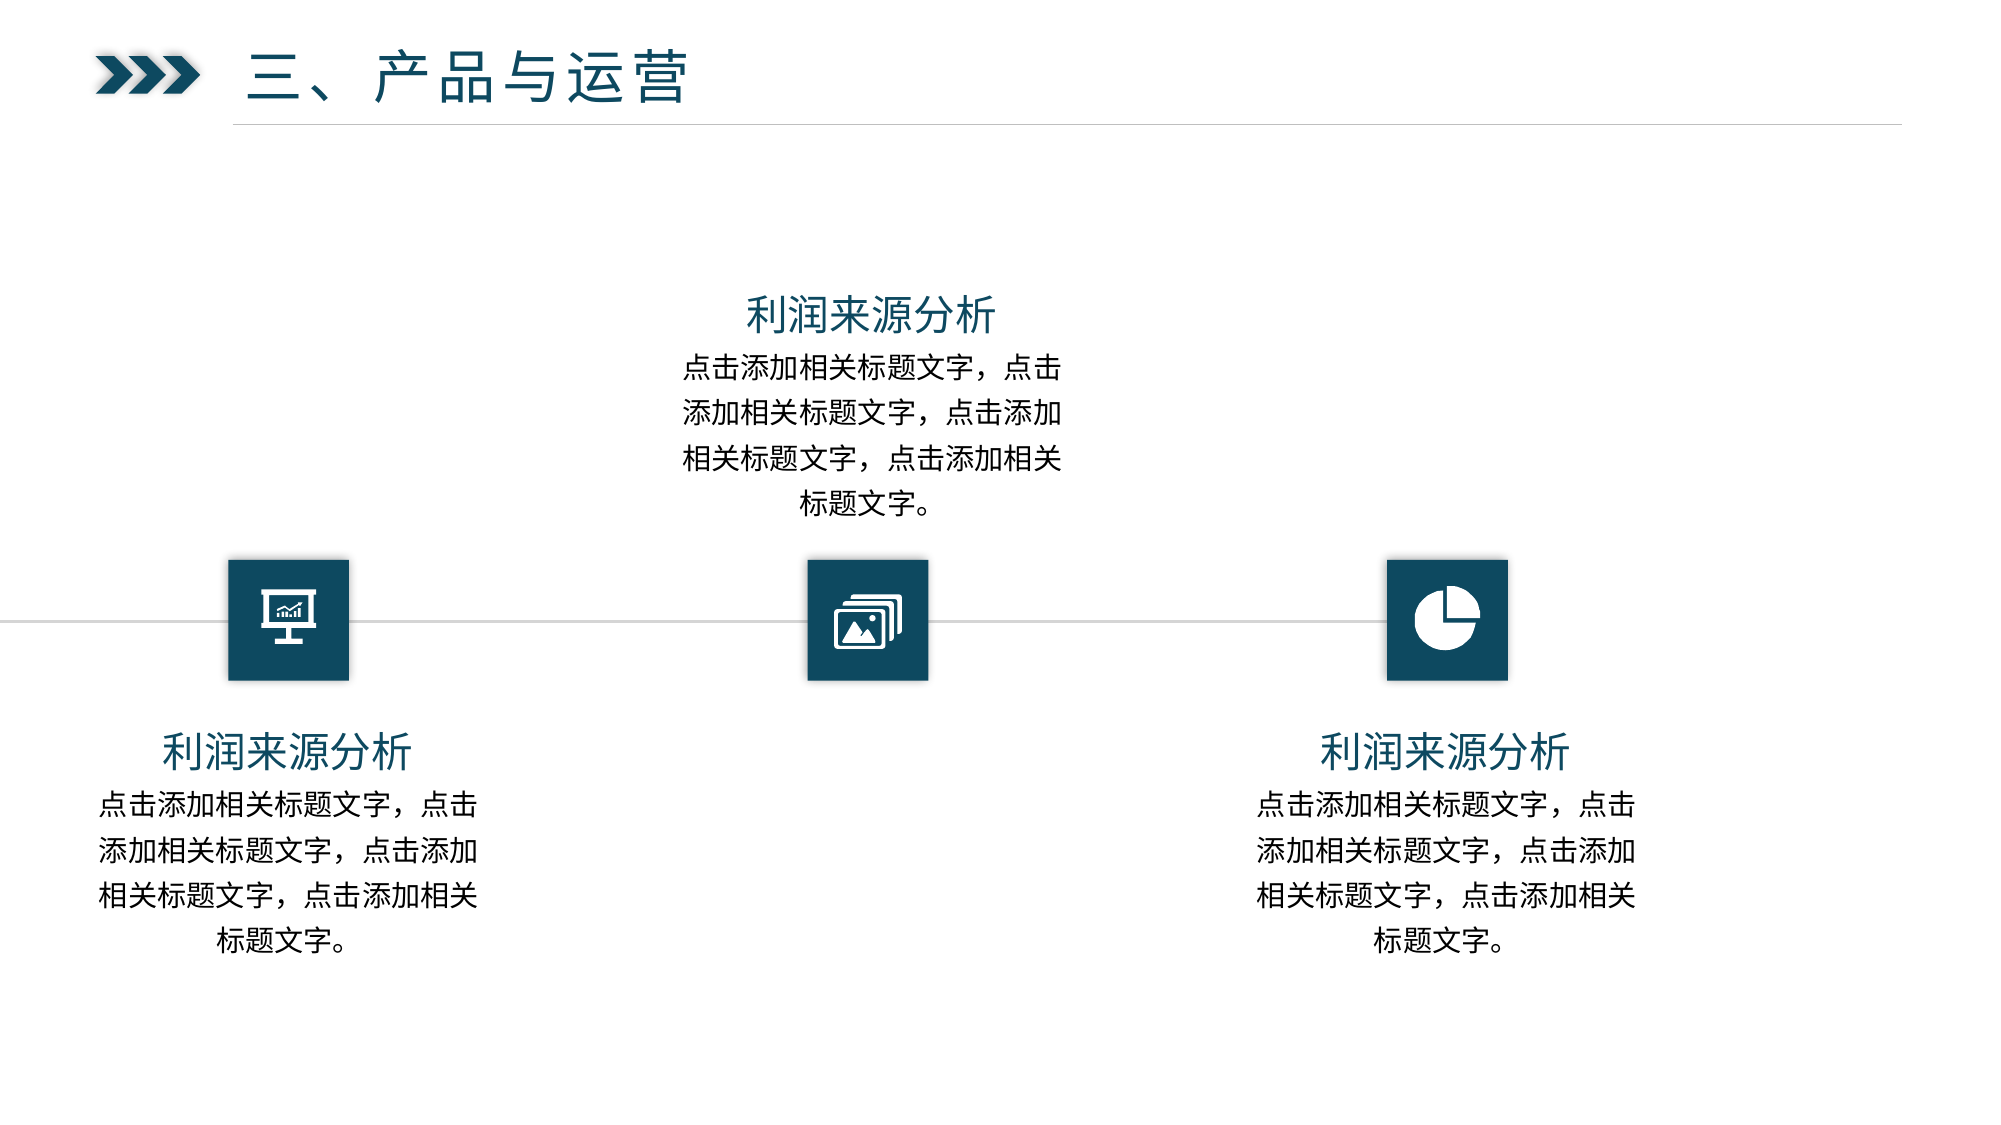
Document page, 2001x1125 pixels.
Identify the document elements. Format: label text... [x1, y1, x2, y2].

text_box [1387, 559, 1508, 681]
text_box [807, 559, 929, 681]
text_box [666, 266, 1079, 531]
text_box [83, 703, 495, 968]
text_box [95, 56, 201, 94]
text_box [1241, 703, 1653, 968]
text_box 三、产品与运营 [232, 34, 1104, 117]
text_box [228, 559, 349, 681]
